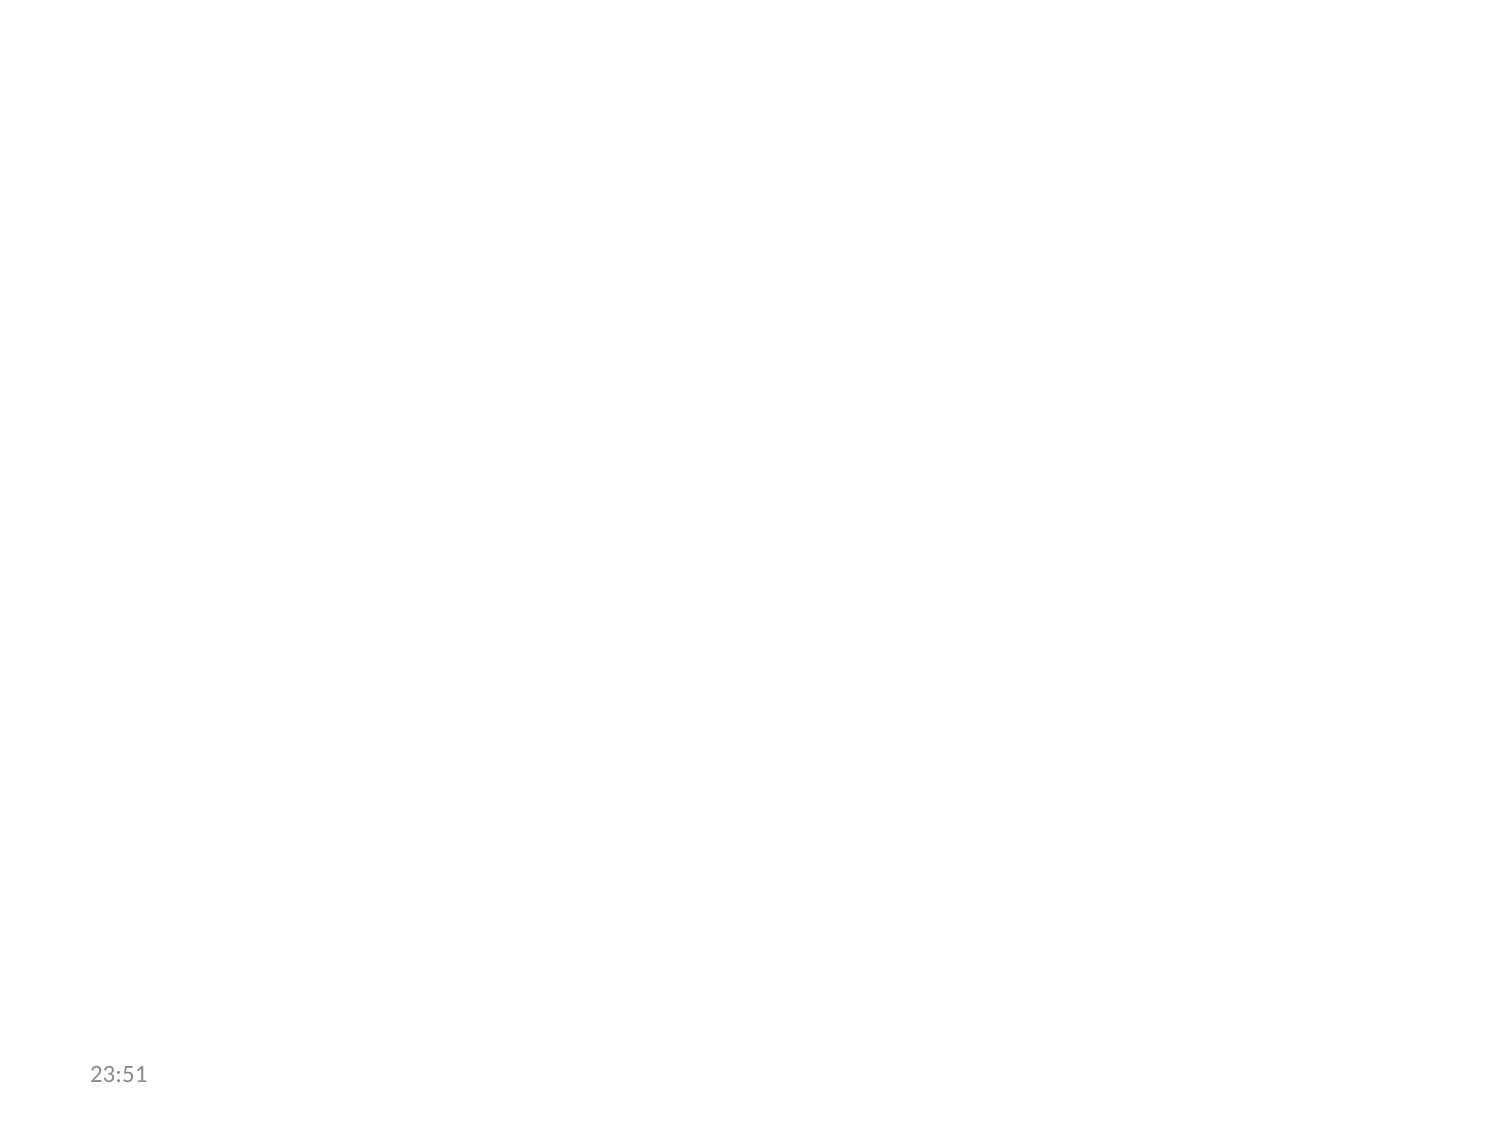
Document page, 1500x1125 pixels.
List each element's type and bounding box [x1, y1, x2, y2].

slide_number [75, 1042, 425, 1103]
